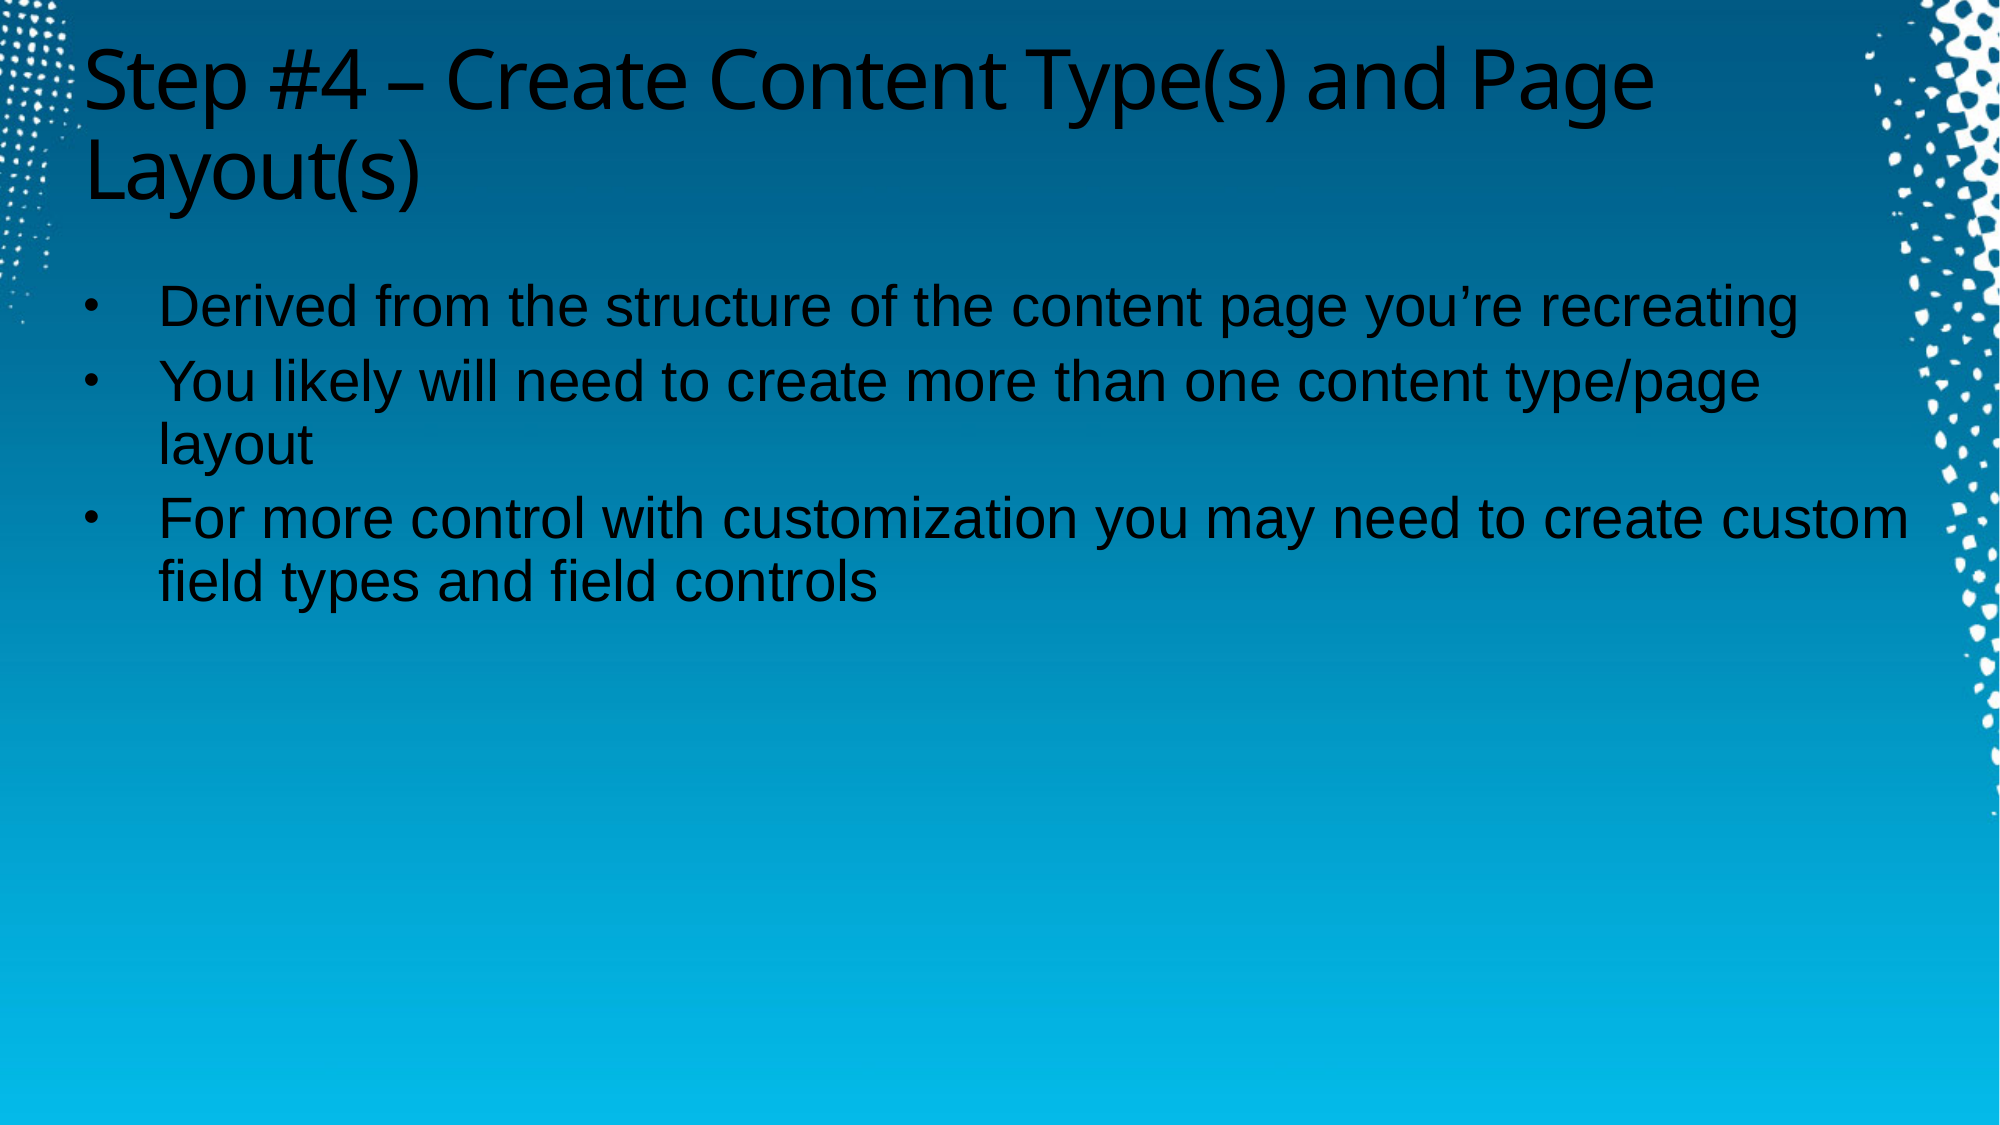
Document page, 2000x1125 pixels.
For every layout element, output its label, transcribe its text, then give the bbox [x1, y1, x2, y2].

picture [1955, 246, 1965, 256]
picture [1980, 460, 1987, 469]
picture [3, 10, 11, 18]
picture [0, 40, 9, 45]
picture [1990, 492, 2000, 505]
picture [1932, 235, 1943, 241]
picture [9, 84, 15, 91]
picture [1952, 502, 1967, 516]
picture [33, 116, 40, 124]
picture [1911, 223, 1918, 230]
picture [1978, 517, 1987, 527]
picture [26, 57, 34, 68]
picture [1955, 557, 1965, 573]
picture [1995, 582, 2000, 595]
picture [28, 42, 36, 53]
picture [1926, 344, 1939, 358]
picture [1992, 438, 2000, 448]
picture [363, 155, 393, 199]
picture [38, 74, 47, 80]
picture [1957, 187, 1971, 200]
picture [1969, 625, 1985, 642]
picture [16, 22, 23, 34]
picture [56, 47, 64, 55]
picture [34, 101, 43, 111]
picture [1942, 465, 1958, 483]
picture [54, 76, 60, 83]
picture [92, 141, 123, 198]
picture [1979, 657, 1995, 676]
picture [10, 69, 17, 78]
picture [1922, 200, 1934, 207]
picture [1946, 525, 1956, 533]
picture [215, 155, 254, 199]
picture [1945, 213, 1955, 220]
picture [33, 0, 42, 10]
picture [47, 0, 57, 10]
picture [1892, 212, 1902, 216]
picture [1900, 240, 1912, 254]
picture [1935, 431, 1946, 449]
picture [1981, 604, 2000, 620]
picture [17, 129, 23, 136]
picture [0, 155, 5, 163]
picture [1972, 312, 1985, 322]
picture [1913, 274, 1920, 290]
picture [1898, 188, 1912, 198]
picture [1991, 637, 2000, 652]
picture [1983, 404, 1992, 414]
picture [1973, 368, 1982, 380]
picture [1950, 359, 1960, 366]
picture [1914, 164, 1923, 177]
picture [1929, 27, 1945, 45]
picture [1935, 0, 2000, 306]
picture [1984, 349, 1992, 357]
picture [1988, 691, 2000, 709]
picture [6, 97, 12, 105]
picture [1917, 109, 1924, 119]
picture [1919, 367, 1930, 378]
picture [1968, 481, 1978, 492]
picture [13, 41, 25, 49]
picture [309, 145, 334, 199]
picture [1963, 535, 1977, 550]
picture [1960, 392, 1970, 403]
picture [55, 62, 62, 69]
picture [1935, 177, 1945, 189]
picture [29, 27, 38, 38]
picture [41, 59, 48, 67]
picture [31, 131, 37, 138]
picture [1963, 278, 1976, 291]
picture [1963, 335, 1972, 344]
picture [43, 42, 49, 53]
picture [1928, 399, 1939, 415]
picture [16, 143, 21, 151]
picture [340, 141, 354, 211]
picture [1958, 445, 1968, 460]
picture [1925, 87, 1941, 99]
picture [1974, 683, 1985, 694]
picture [0, 24, 9, 33]
picture [1982, 714, 1993, 729]
picture [1972, 570, 1986, 583]
picture [45, 16, 55, 24]
picture [1993, 321, 2000, 339]
picture [1946, 155, 1961, 167]
picture [1991, 747, 2000, 765]
list Derived from the structure of the content page you’re recreating You likely will need to create more than one content type/page layout For more control with customization you may need to create custom field types and field controls [83, 276, 1917, 623]
picture [265, 155, 300, 199]
picture [18, 13, 26, 19]
picture [171, 155, 210, 218]
picture [42, 31, 53, 39]
picture [1921, 0, 1934, 8]
picture [30, 14, 40, 23]
picture [1953, 301, 1962, 312]
picture [1925, 141, 1935, 155]
picture [1970, 426, 1980, 436]
picture [1917, 308, 1929, 326]
picture [1889, 152, 1901, 166]
picture [18, 0, 29, 6]
title Step #4 – Create Content Type(s) and Page Layout(s) [83, 37, 1917, 138]
picture [1930, 291, 1941, 297]
picture [1994, 382, 2000, 391]
picture [402, 141, 416, 211]
picture [1941, 324, 1952, 332]
picture [1938, 122, 1950, 133]
picture [11, 55, 21, 64]
picture [1963, 589, 1976, 607]
picture [1988, 547, 2000, 561]
picture [1935, 379, 1948, 391]
picture [1942, 269, 1953, 276]
picture [24, 72, 32, 79]
picture [58, 32, 66, 41]
picture [33, 88, 42, 97]
picture [1920, 257, 1932, 264]
picture [129, 155, 163, 199]
picture [1948, 413, 1958, 424]
